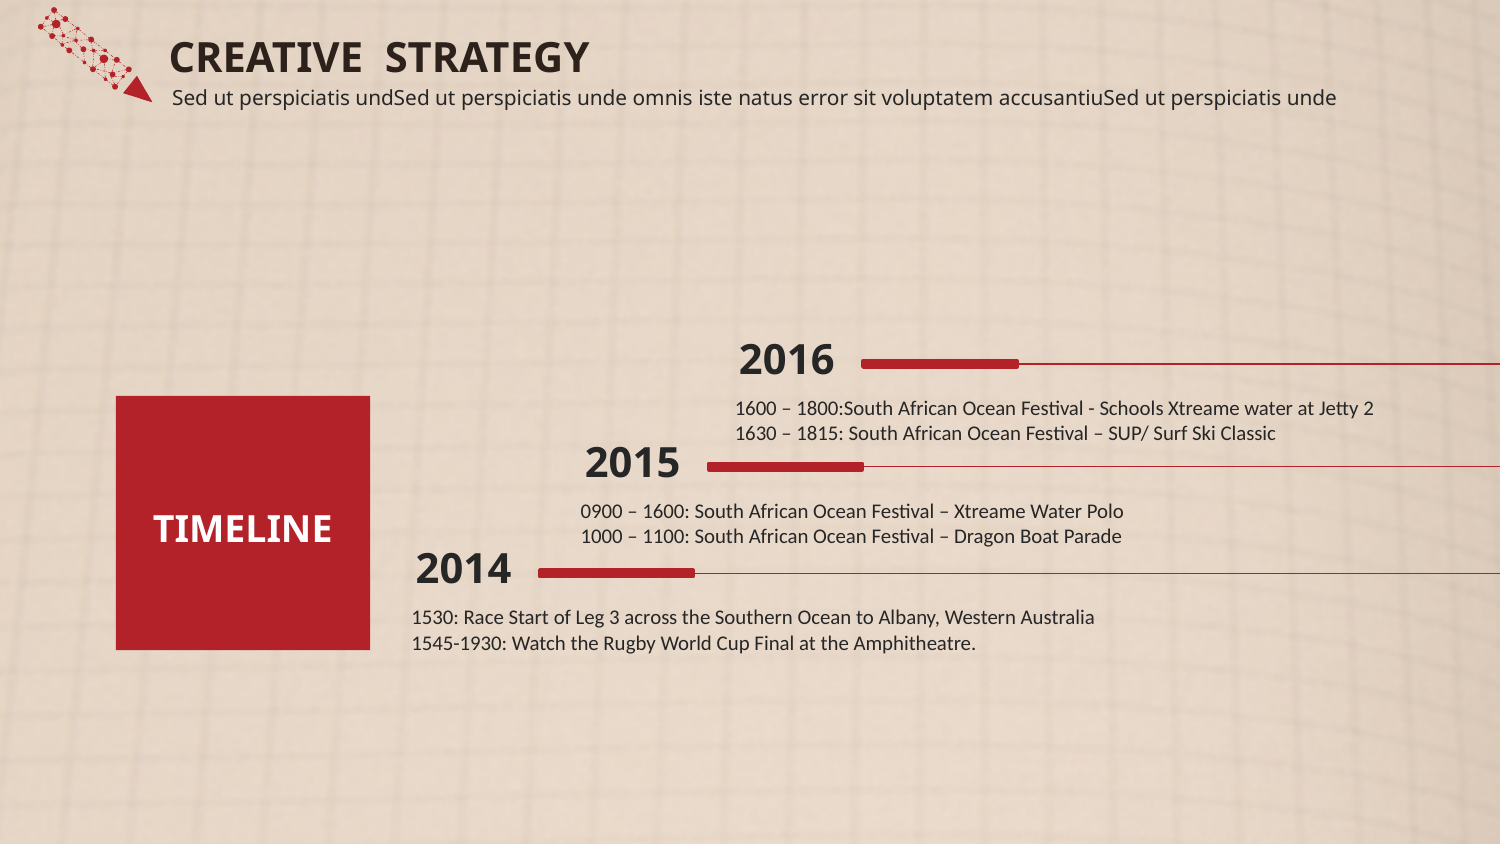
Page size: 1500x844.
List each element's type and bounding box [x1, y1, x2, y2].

text_box [39, 4, 154, 108]
picture [0, 0, 1500, 844]
